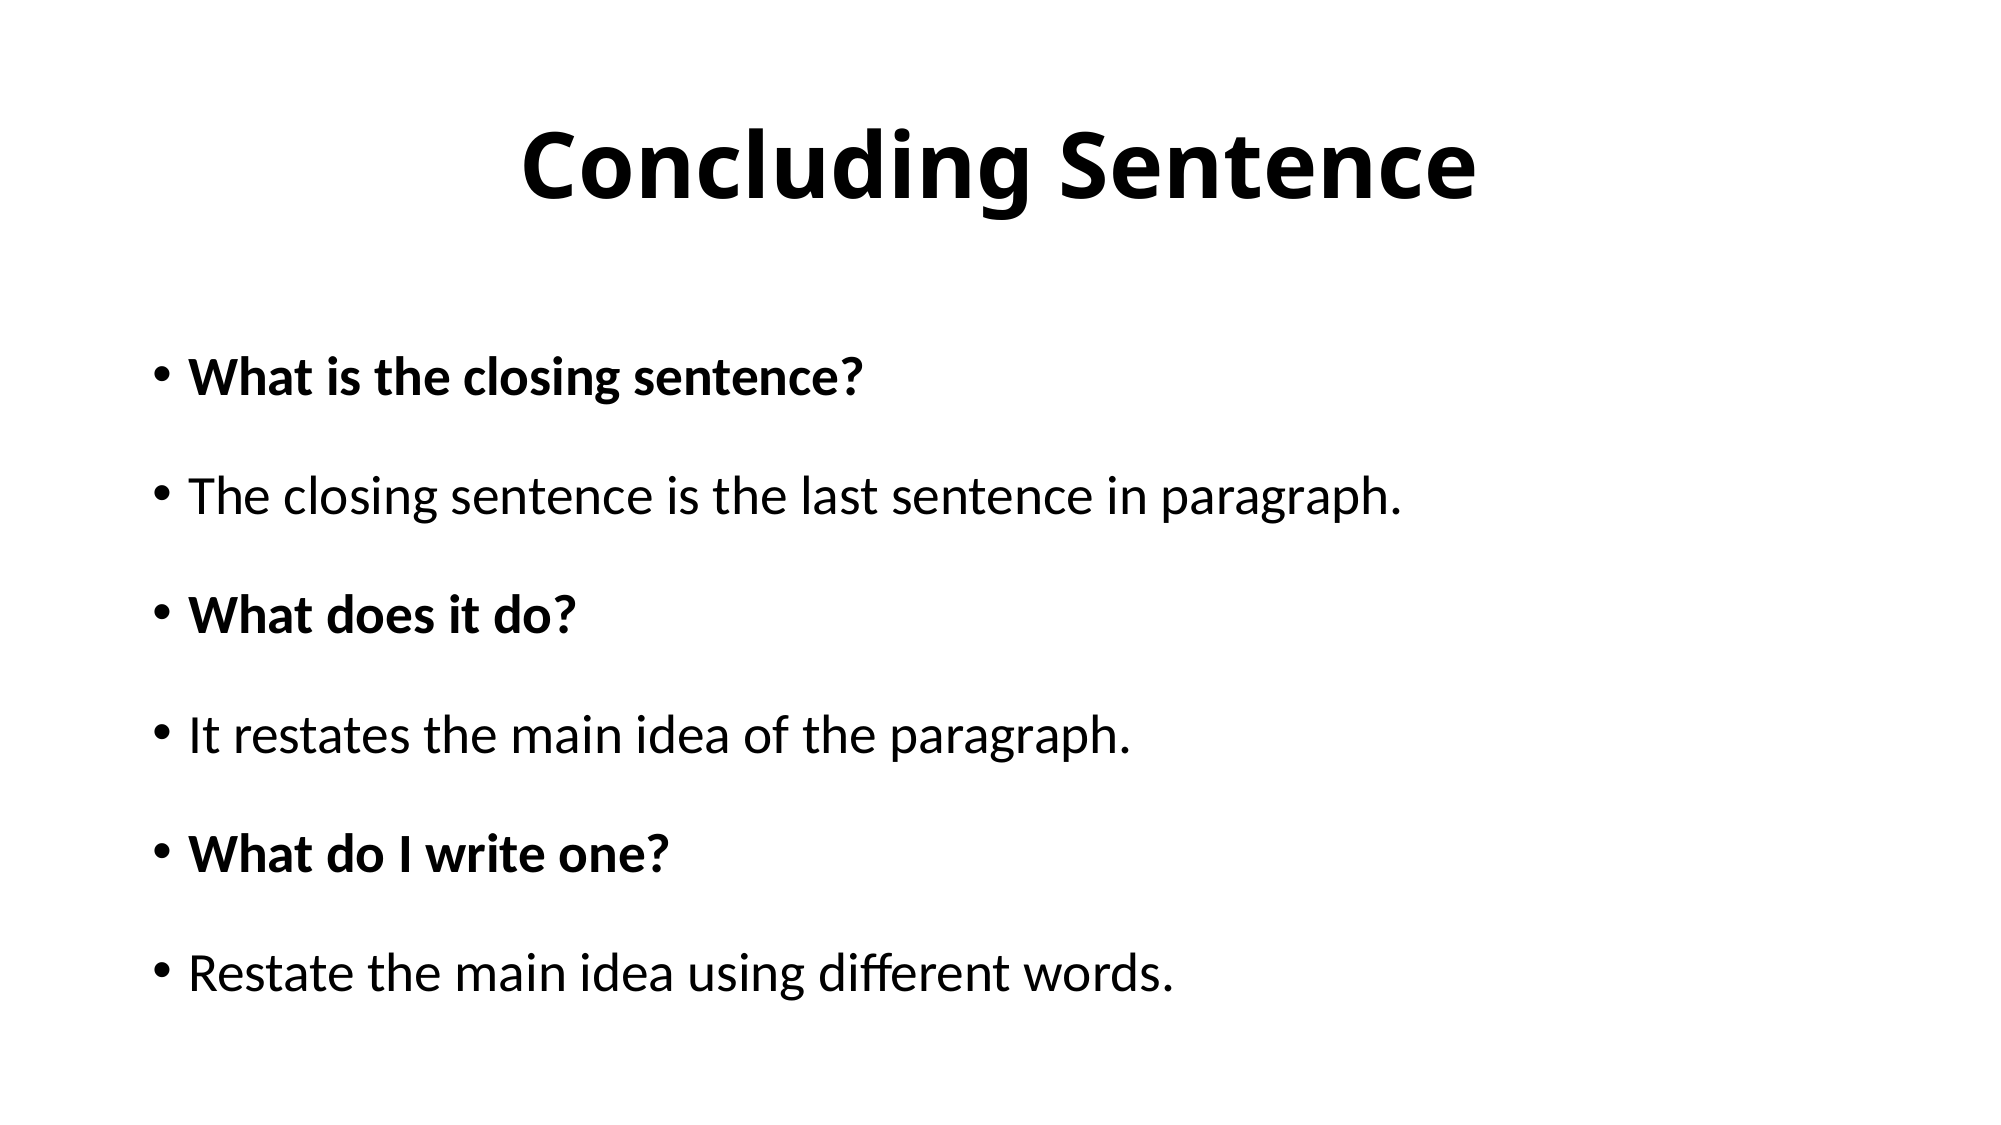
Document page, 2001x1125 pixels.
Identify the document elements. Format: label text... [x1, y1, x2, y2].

list What is the closing sentence? The closing sentence is the last sentence in paragraph. What does it do? It restates the main idea of the paragraph. What do I write one? Restate the main idea using different words. [137, 299, 1863, 1014]
title Concluding Sentence [137, 59, 1863, 278]
